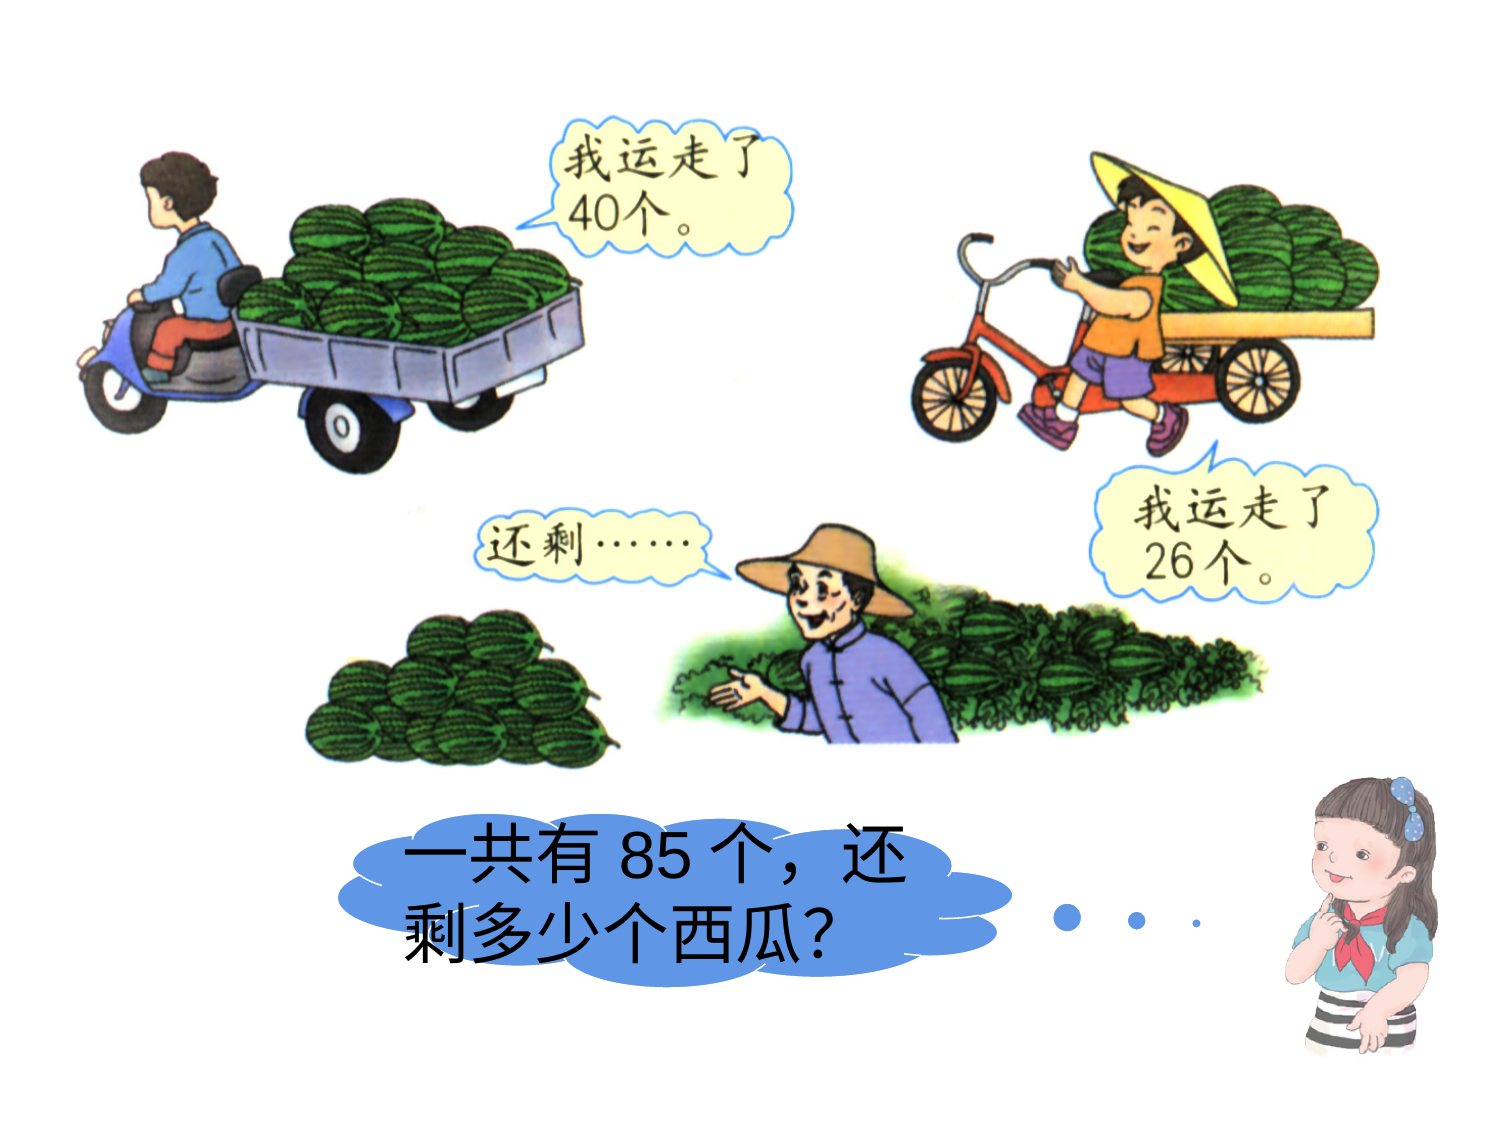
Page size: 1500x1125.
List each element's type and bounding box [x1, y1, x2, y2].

picture [49, 87, 1478, 1078]
text_box [337, 804, 1013, 988]
